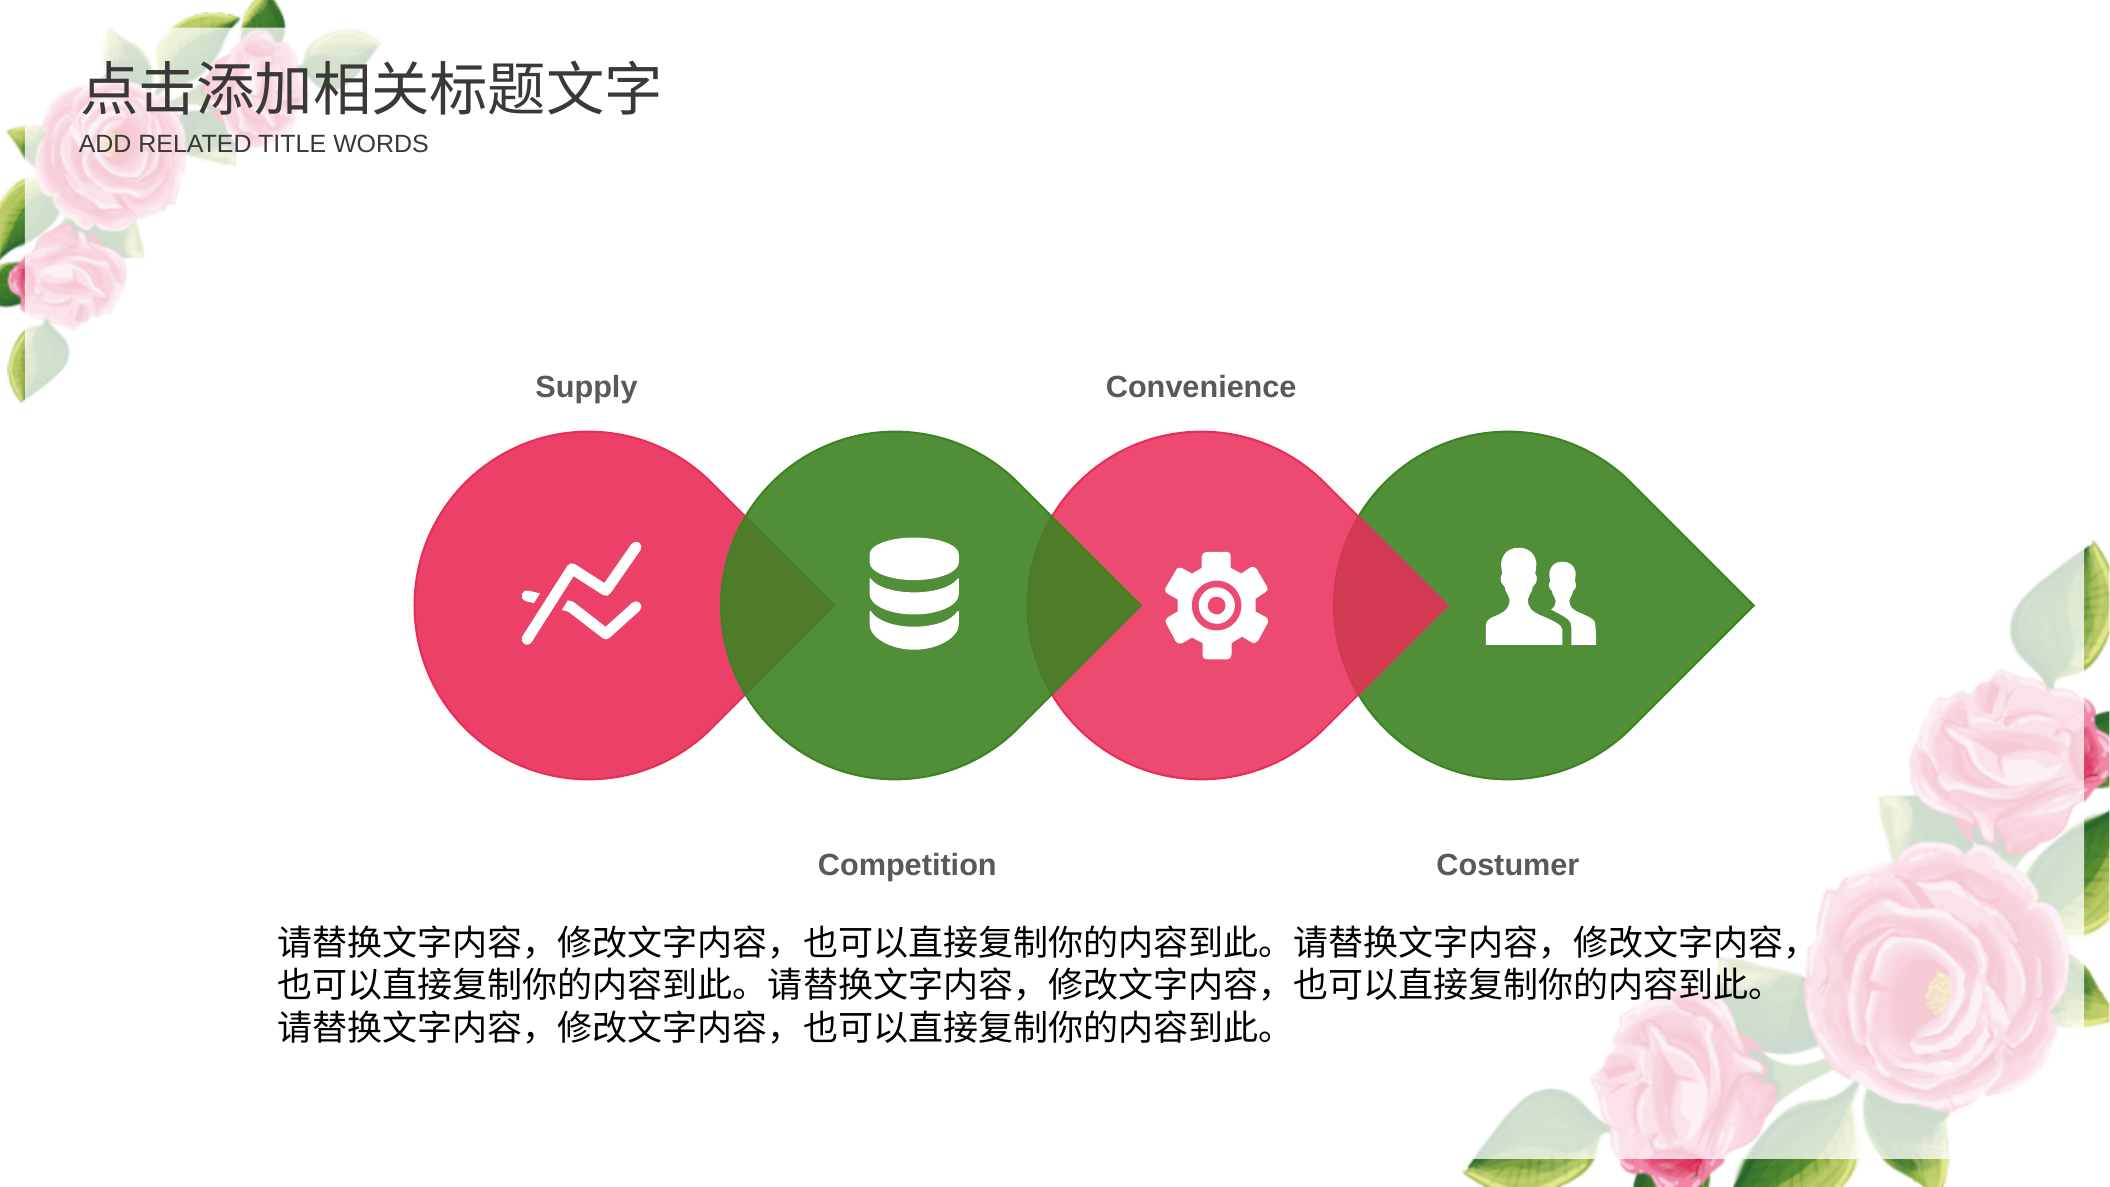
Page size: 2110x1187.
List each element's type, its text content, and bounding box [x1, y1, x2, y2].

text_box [1376, 431, 1682, 780]
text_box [720, 431, 1069, 780]
text_box 点击添加相关标题文字 [64, 43, 679, 130]
text_box Competition [802, 836, 1012, 889]
text_box Convenience [1091, 359, 1312, 412]
text_box Costumer [1421, 836, 1595, 889]
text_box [414, 431, 720, 780]
text_box 请替换文字内容，修改文字内容，也可以直接复制你的内容到此。请替换文字内容，修改文字内容，也可以直接复制你的内容到此。请替换文字内容，修改文字内容，也可以直接复制你的内容到此。 请替换文字内容，修改文字内容，也可以直接复制你的内容到此。 [262, 913, 1845, 1097]
text_box Supply [520, 359, 653, 412]
text_box ADD RELATED TITLE WORDS [62, 119, 446, 166]
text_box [1069, 431, 1376, 780]
picture [0, 0, 2110, 1187]
